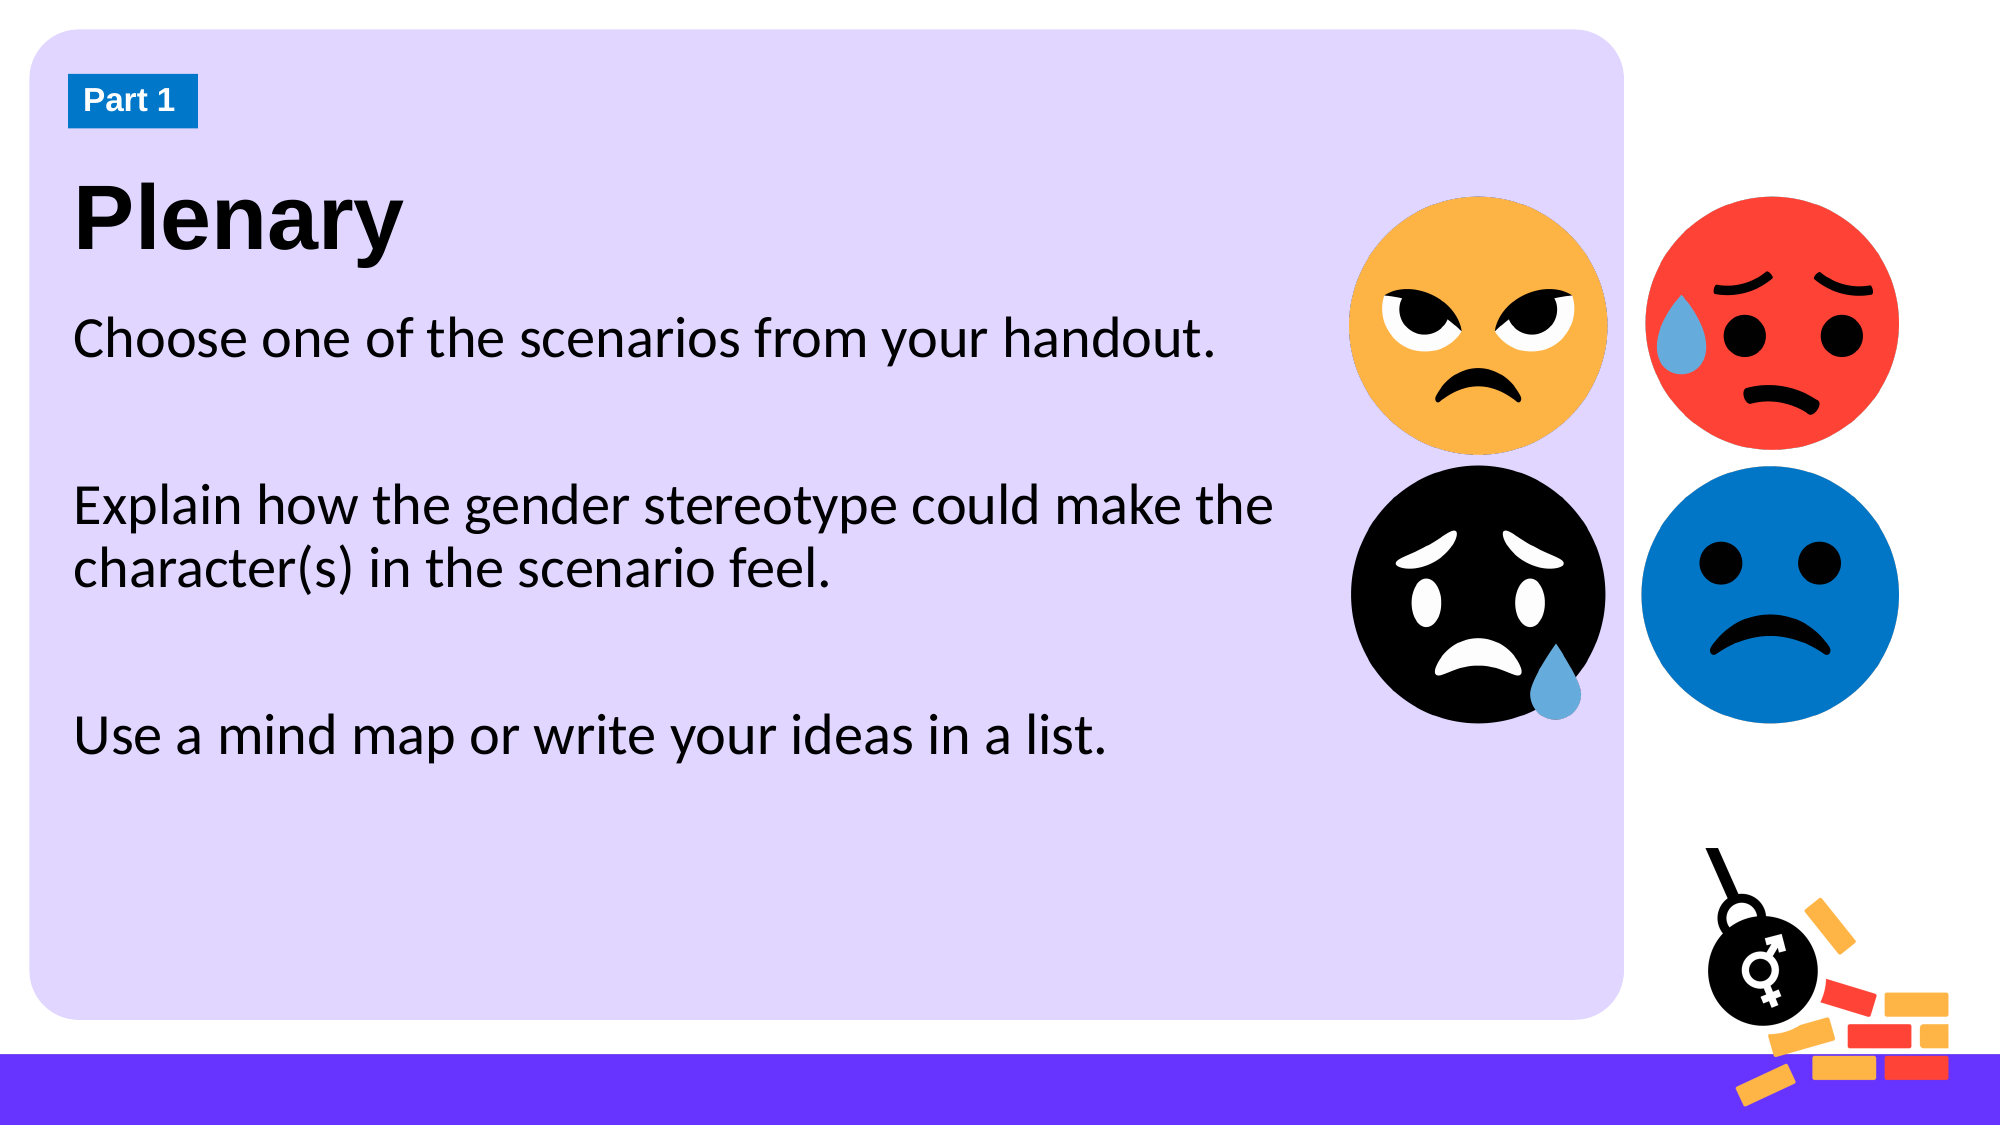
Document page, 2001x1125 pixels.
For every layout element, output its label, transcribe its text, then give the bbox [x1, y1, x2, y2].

text_box Plenary [59, 59, 1857, 278]
picture [0, 0, 2000, 1125]
text_box [28, 28, 1625, 1021]
list Choose one of the scenarios from your handout. Explain how the gender stereotype could make the character(s) in the scenario feel. Use a mind map or write your ideas in a list. [59, 299, 1358, 825]
